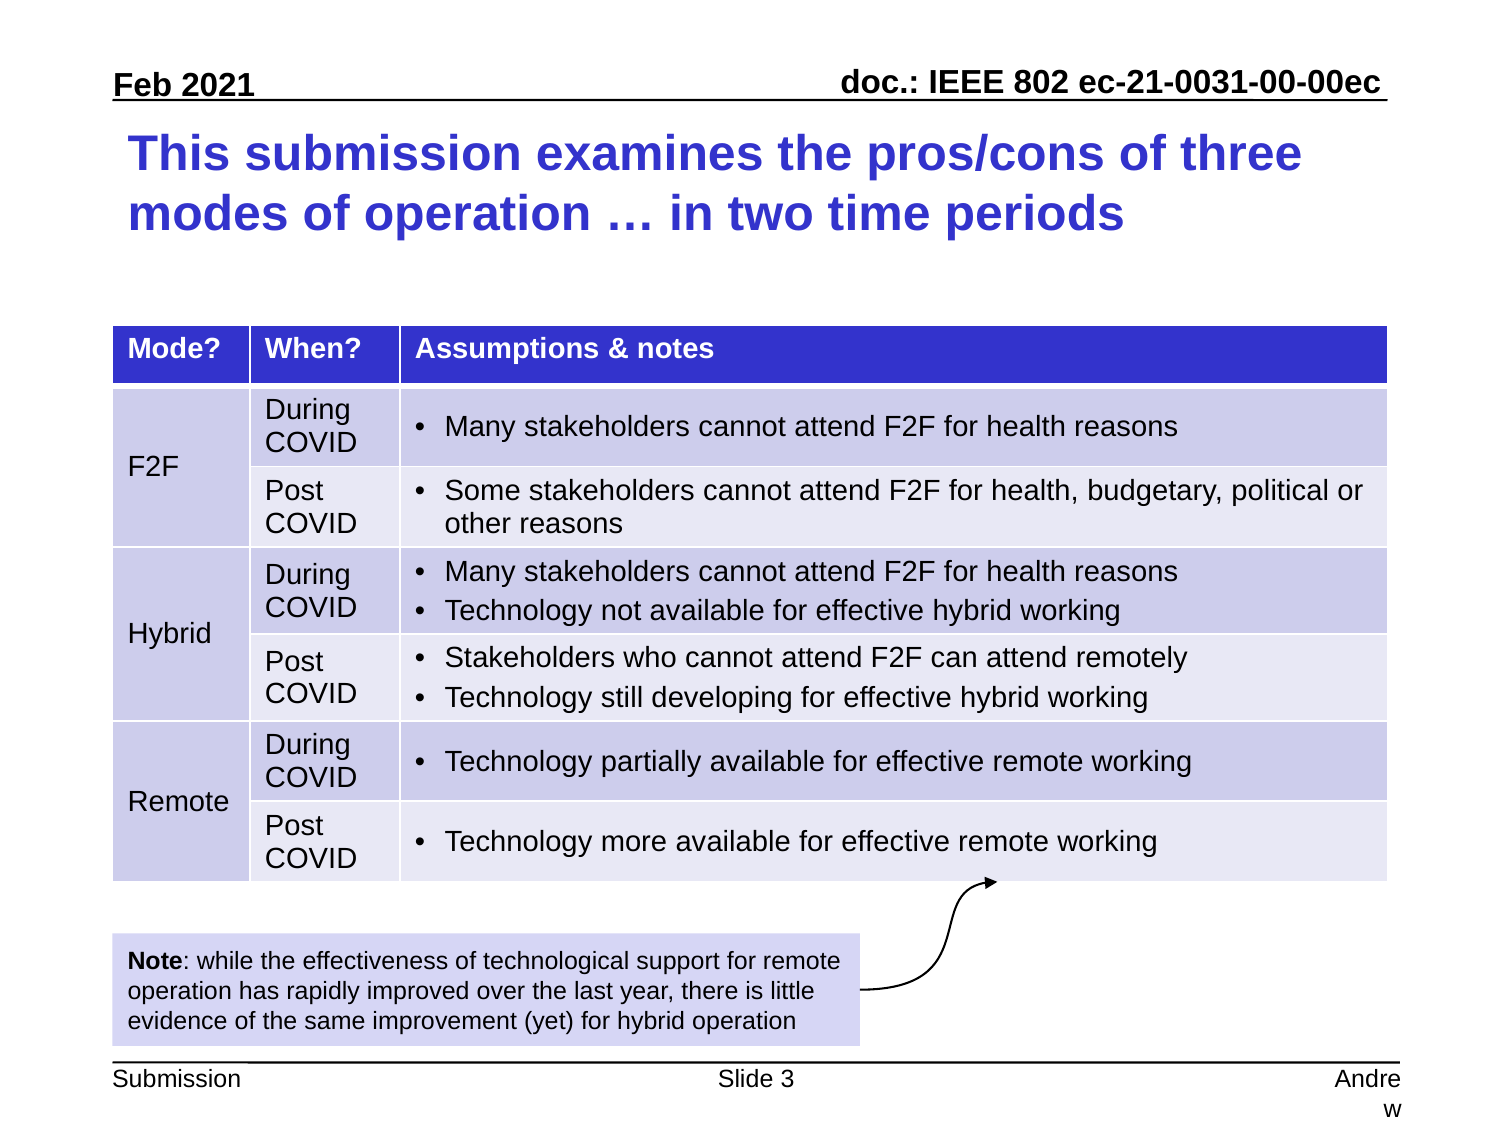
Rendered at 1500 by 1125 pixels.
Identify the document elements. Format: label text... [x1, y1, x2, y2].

table_cell Some stakeholders cannot attend F2F for health, budgetary, political or other reasons [401, 467, 1387, 546]
table_cell Technology more available for effective remote working [401, 802, 1387, 881]
table_cell During COVID [251, 548, 399, 633]
table_cell During COVID [251, 722, 399, 800]
table_cell Many stakeholders cannot attend F2F for health reasons Technology not available for effective hybrid working [401, 548, 1387, 633]
table_header When? [251, 326, 399, 383]
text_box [859, 881, 998, 990]
table_cell F2F [113, 389, 249, 546]
title This submission examines the pros/cons of three modes of operation … in two time periods [112, 112, 1388, 288]
table_cell Hybrid [113, 548, 249, 720]
table_header Assumptions & notes [401, 326, 1387, 383]
table_cell Remote [113, 722, 249, 881]
slide_number Slide 3 [709, 1061, 803, 1093]
table_header Mode? [113, 326, 249, 383]
footer Andrew Myles, Cisco [1320, 1061, 1402, 1093]
text_box Note: while the effectiveness of technological support for remote operation has rapidly improved over the last year, there is little evidence of the same improvement (yet) for hybrid operation [112, 933, 860, 1046]
table_cell During COVID [251, 389, 399, 466]
table_cell Technology partially available for effective remote working [401, 722, 1387, 800]
table_cell Post COVID [251, 802, 399, 881]
table_cell Post COVID [251, 467, 399, 546]
table_cell Stakeholders who cannot attend F2F can attend remotely Technology still developing for effective hybrid working [401, 635, 1387, 720]
table_cell Many stakeholders cannot attend F2F for health reasons [401, 389, 1387, 466]
table_cell Post COVID [251, 635, 399, 720]
